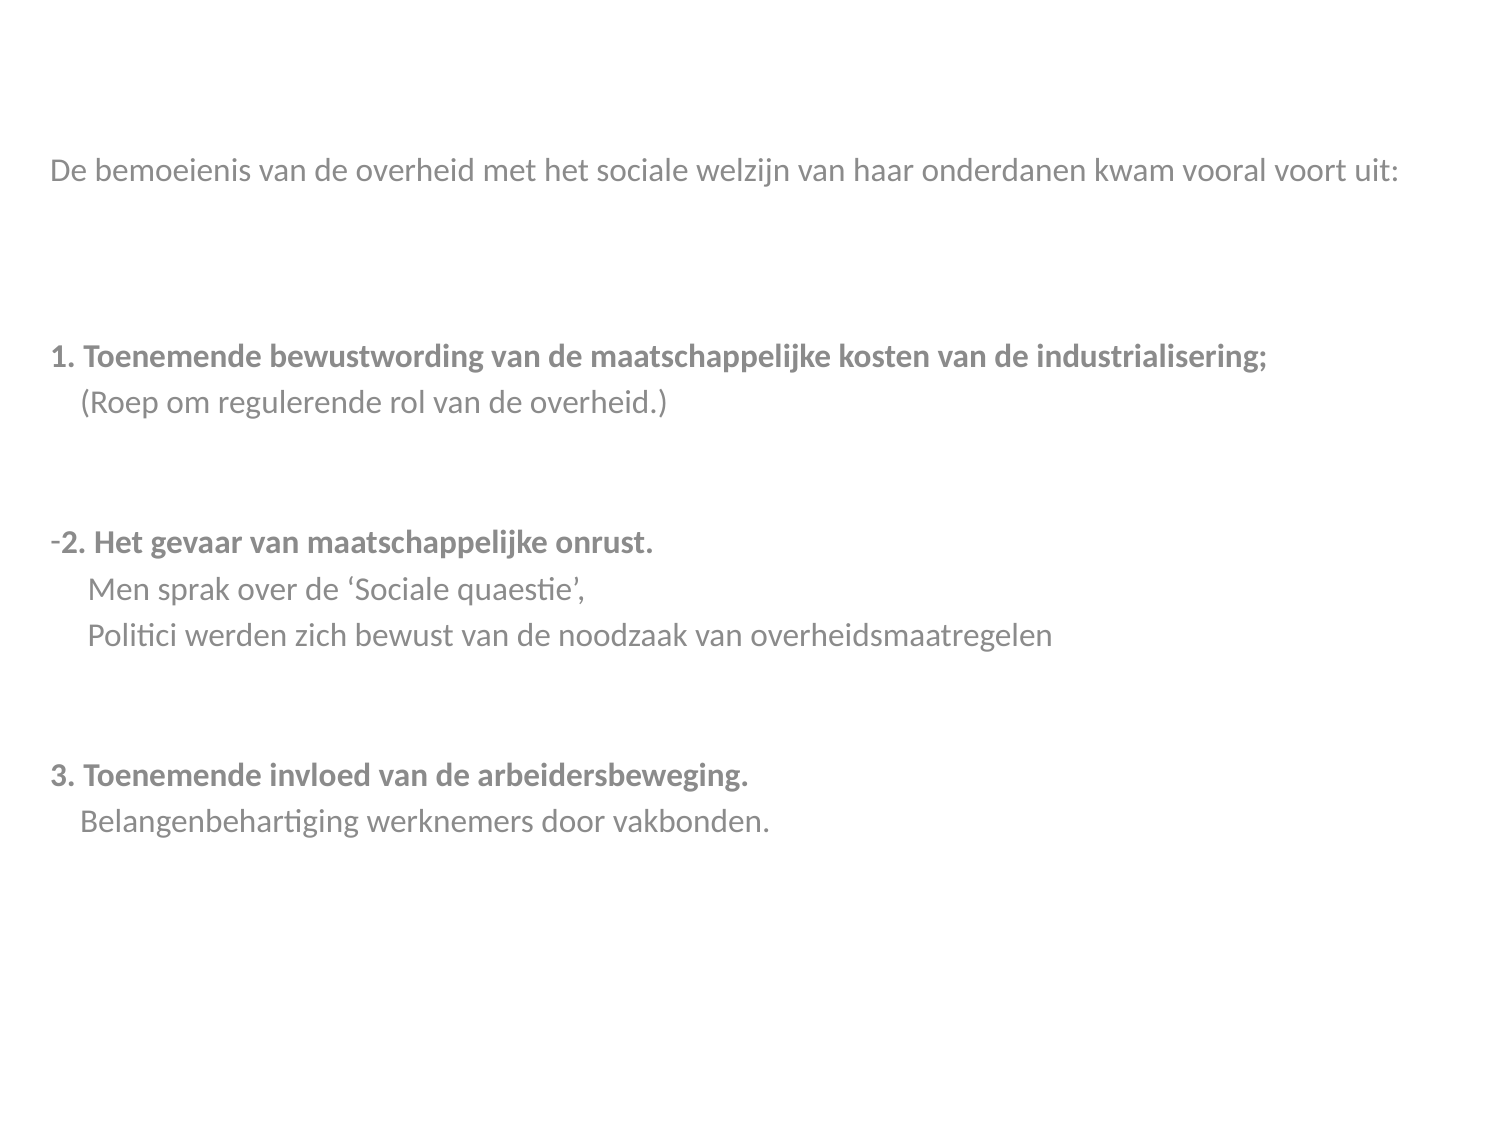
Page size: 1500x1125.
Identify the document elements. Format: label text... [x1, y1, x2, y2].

subtitle De bemoeienis van de overheid met het sociale welzijn van haar onderdanen kwam vooral voort uit: 1. Toenemende bewustwording van de maatschappelijke kosten van de industrialisering; (Roep om regulerende rol van de overheid.) 2. Het gevaar van maatschappelijke onrust. Men sprak over de ‘Sociale quaestie’, Politici werden zich bewust van de noodzaak van overheidsmaatregelen 3. Toenemende invloed van de arbeidersbeweging. Belangenbehartiging werknemers door vakbonden. [35, 140, 1442, 925]
